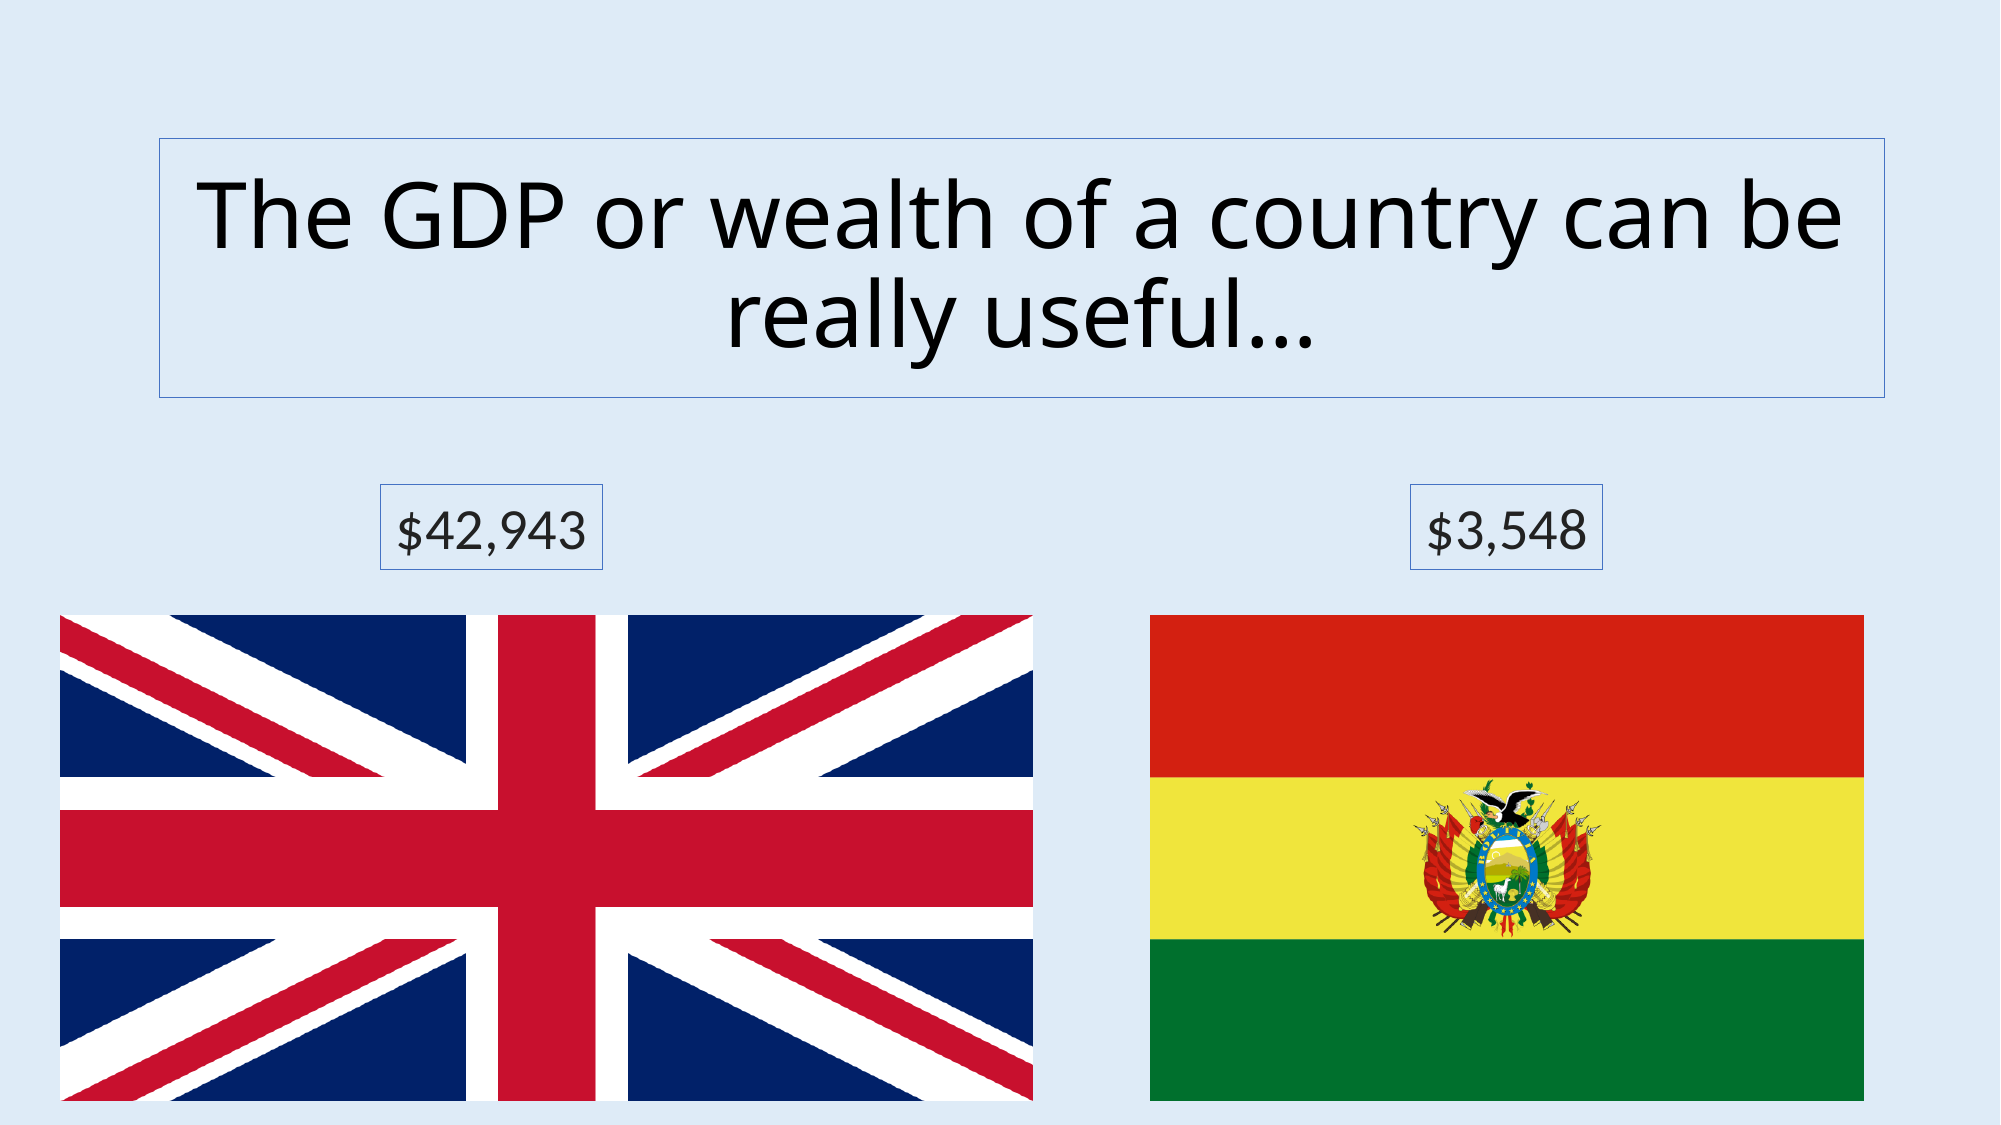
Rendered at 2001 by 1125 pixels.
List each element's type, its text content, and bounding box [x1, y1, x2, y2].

text_box $3,548 [1410, 484, 1603, 570]
title The GDP or wealth of a country can be really useful… [159, 138, 1885, 398]
picture [60, 615, 1033, 1102]
text_box $42,943 [380, 484, 603, 570]
picture [1150, 615, 1864, 1102]
